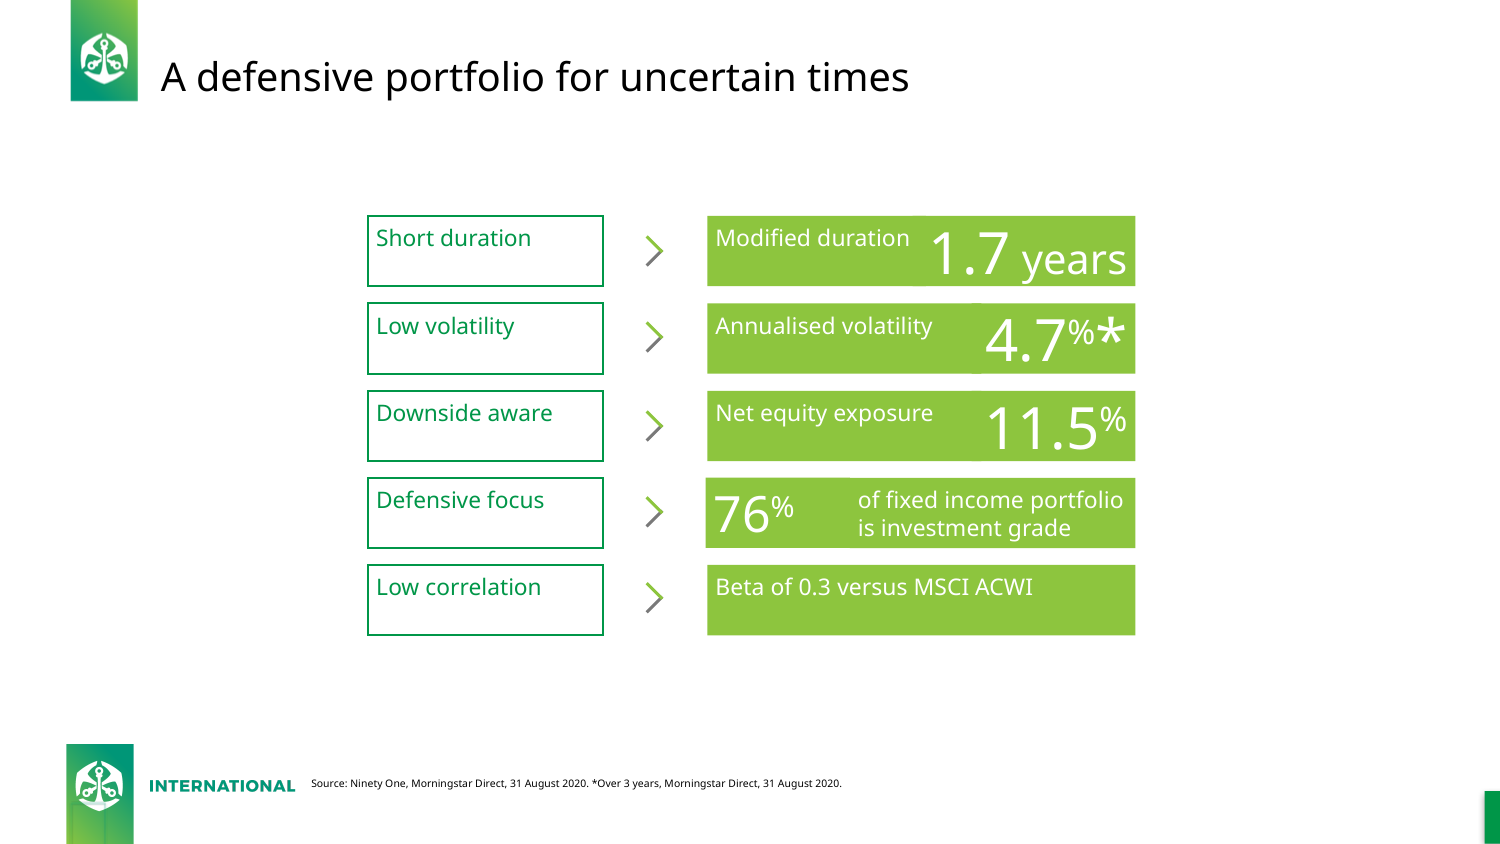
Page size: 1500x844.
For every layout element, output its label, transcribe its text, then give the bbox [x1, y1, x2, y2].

text_box Annualised volatility [707, 303, 971, 374]
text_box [636, 239, 659, 263]
text_box Low volatility [368, 303, 604, 374]
text_box Source: Ninety One, Morningstar Direct, 31 August 2020. *Over 3 years, Morningstar Direct, 31 August 2020. [311, 776, 1317, 790]
text_box Low correlation [368, 564, 604, 636]
text_box 4.7%* [971, 303, 1136, 374]
text_box 1.7 years [912, 215, 1136, 287]
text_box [636, 325, 659, 349]
picture [0, 0, 146, 107]
text_box 76% [705, 477, 849, 548]
text_box Downside aware [368, 390, 604, 462]
text_box Beta of 0.3 versus MSCI ACWI [707, 564, 1136, 636]
text_box 11.5% [971, 390, 1136, 462]
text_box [636, 414, 659, 438]
text_box Modified duration [707, 215, 912, 287]
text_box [636, 500, 659, 524]
text_box Net equity exposure [707, 390, 971, 462]
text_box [636, 586, 659, 609]
title A defensive portfolio for uncertain times [145, 43, 1425, 107]
picture [1, 740, 365, 844]
text_box of fixed income portfolio is investment grade [849, 477, 1136, 549]
text_box Defensive focus [368, 477, 604, 549]
text_box Short duration [368, 215, 604, 287]
